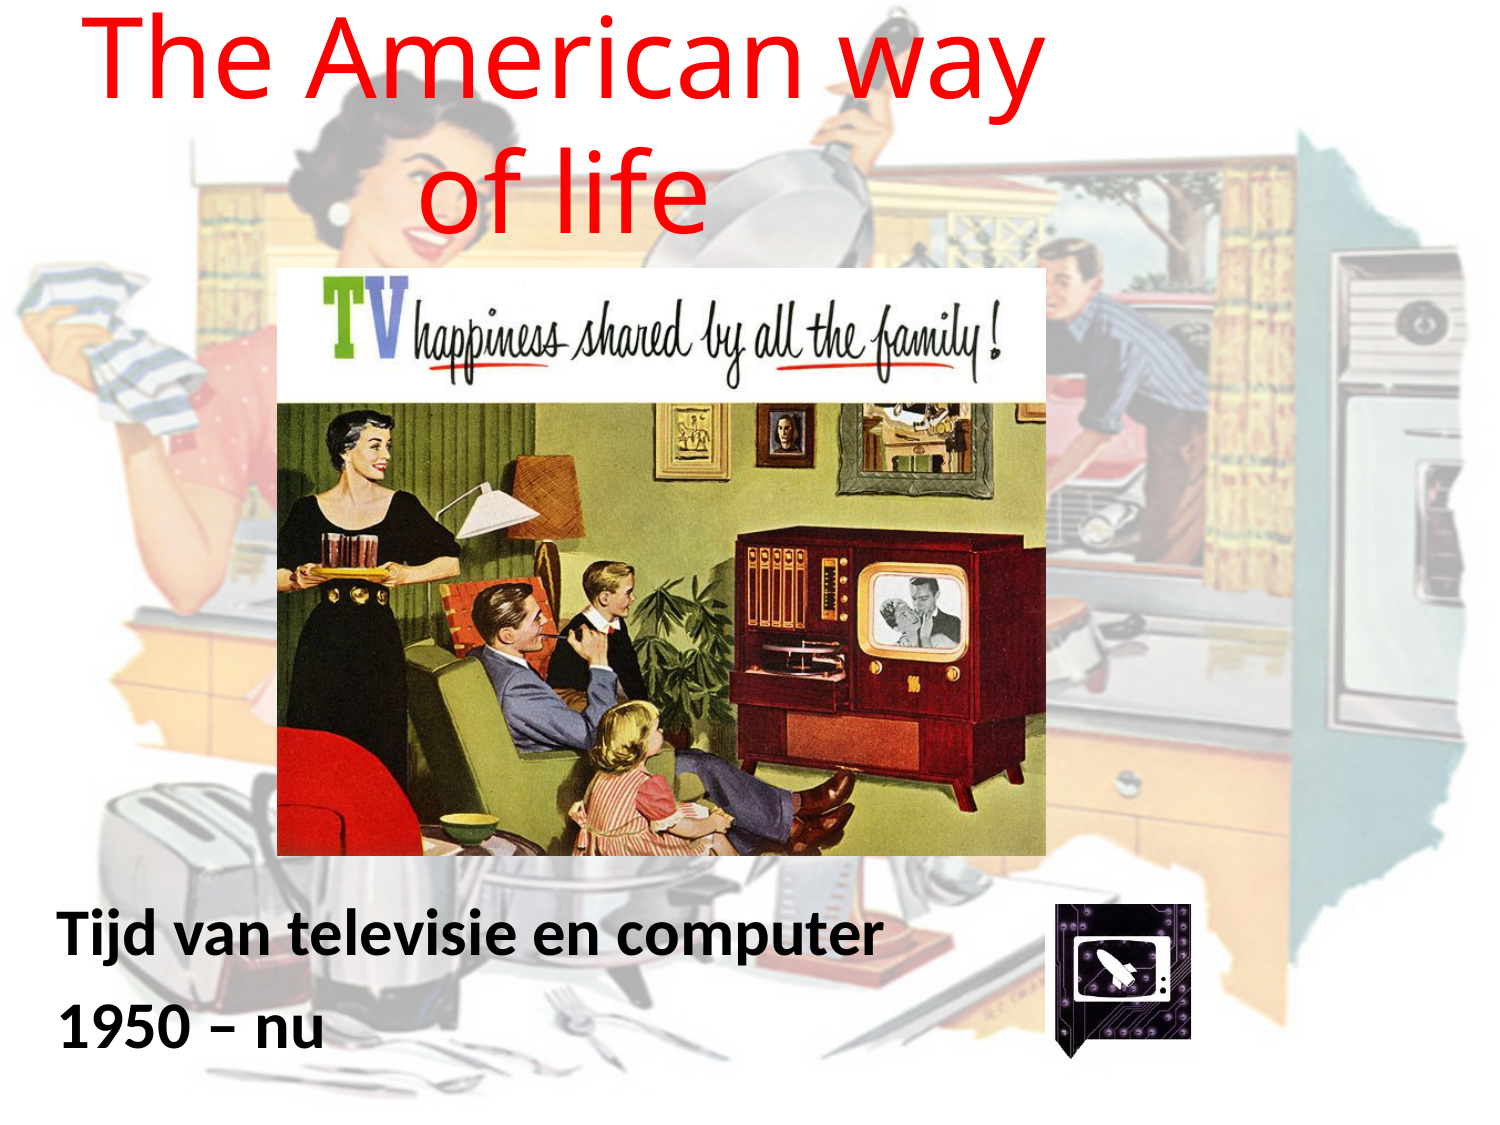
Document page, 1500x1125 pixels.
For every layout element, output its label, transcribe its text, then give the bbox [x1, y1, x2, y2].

title The American way of life [0, 0, 1128, 242]
picture [1045, 904, 1200, 1060]
subtitle Tijd van televisie en computer 1950 – nu [41, 881, 1050, 1125]
picture [277, 268, 1046, 856]
